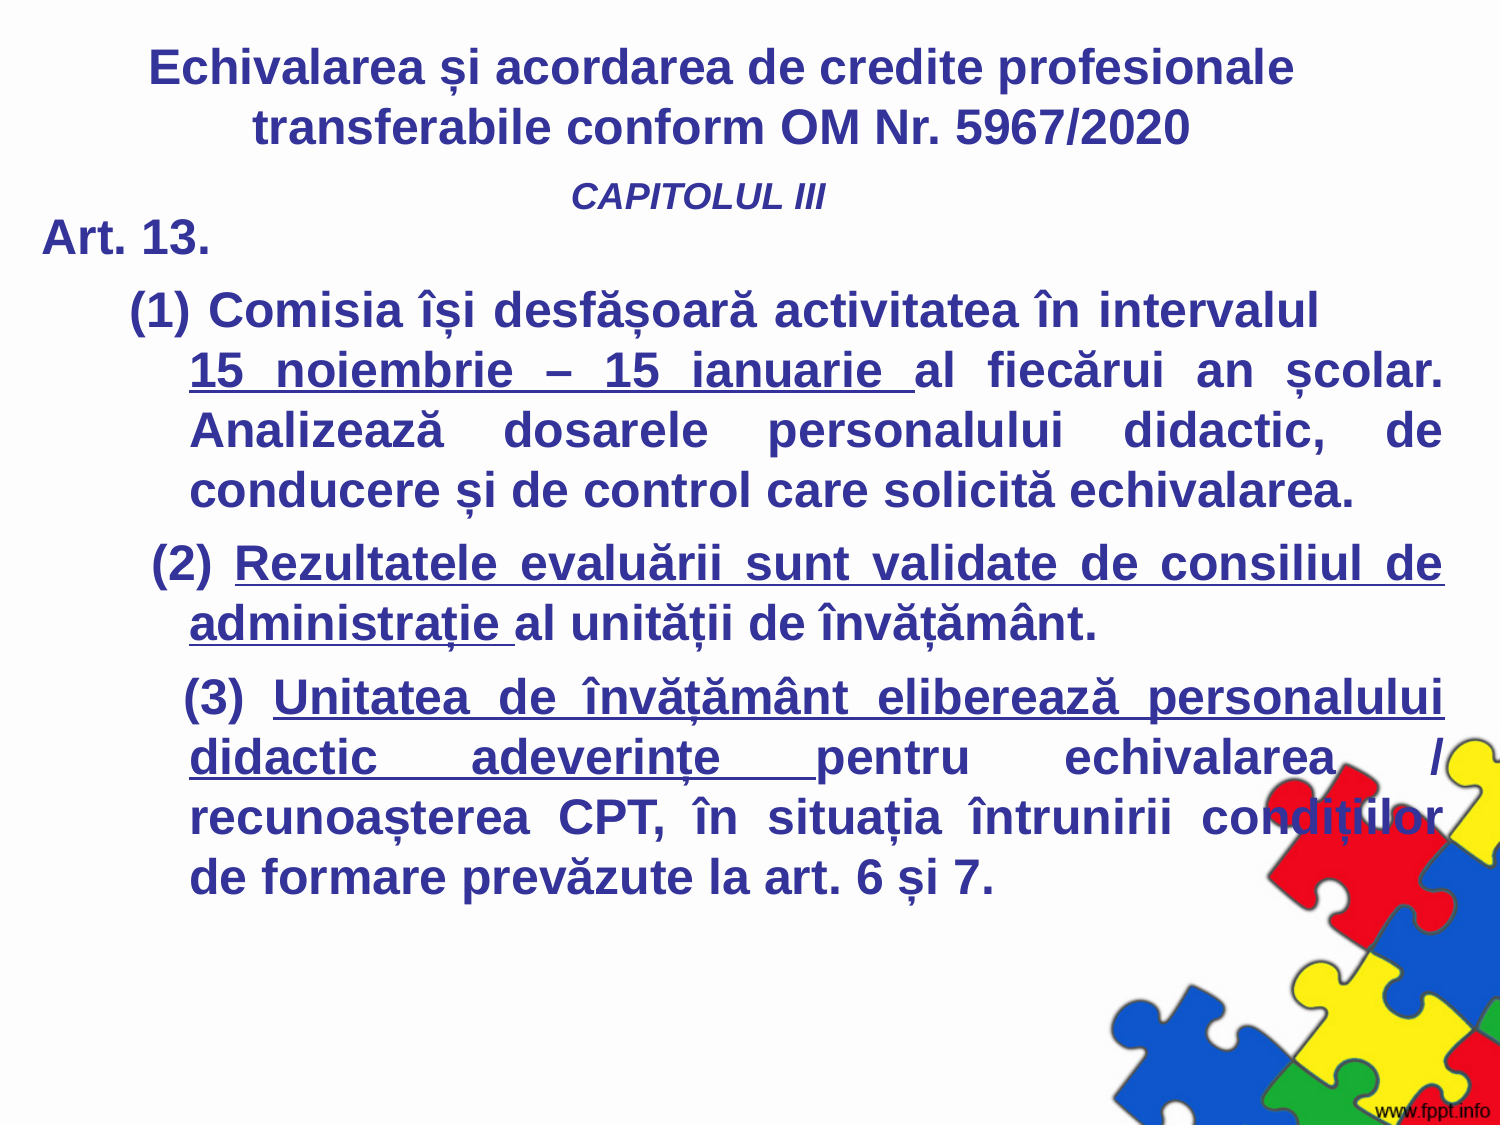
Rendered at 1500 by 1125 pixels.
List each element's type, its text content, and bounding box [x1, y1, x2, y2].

picture [0, 0, 1500, 1125]
title Echivalarea și acordarea de credite profesionale transferabile conform OM Nr. 5967/2020 [47, 24, 1398, 165]
text_box CAPITOLUL III [556, 164, 842, 196]
text_box Art. 13. (1) Comisia își desfășoară activitatea în intervalul 15 noiembrie – 15 ianuarie al fiecărui an școlar. Analizează dosarele personalului didactic, de conducere și de control care solicită echivalarea. (2) Rezultatele evaluării sunt validate de consiliul de administrație al unității de învățământ. (3) Unitatea de învățământ eliberează personalului didactic adeverințe pentru echivalarea / recunoașterea CPT, în situația întrunirii condițiilor de formare prevăzute la art. 6 și 7. [26, 196, 1460, 912]
